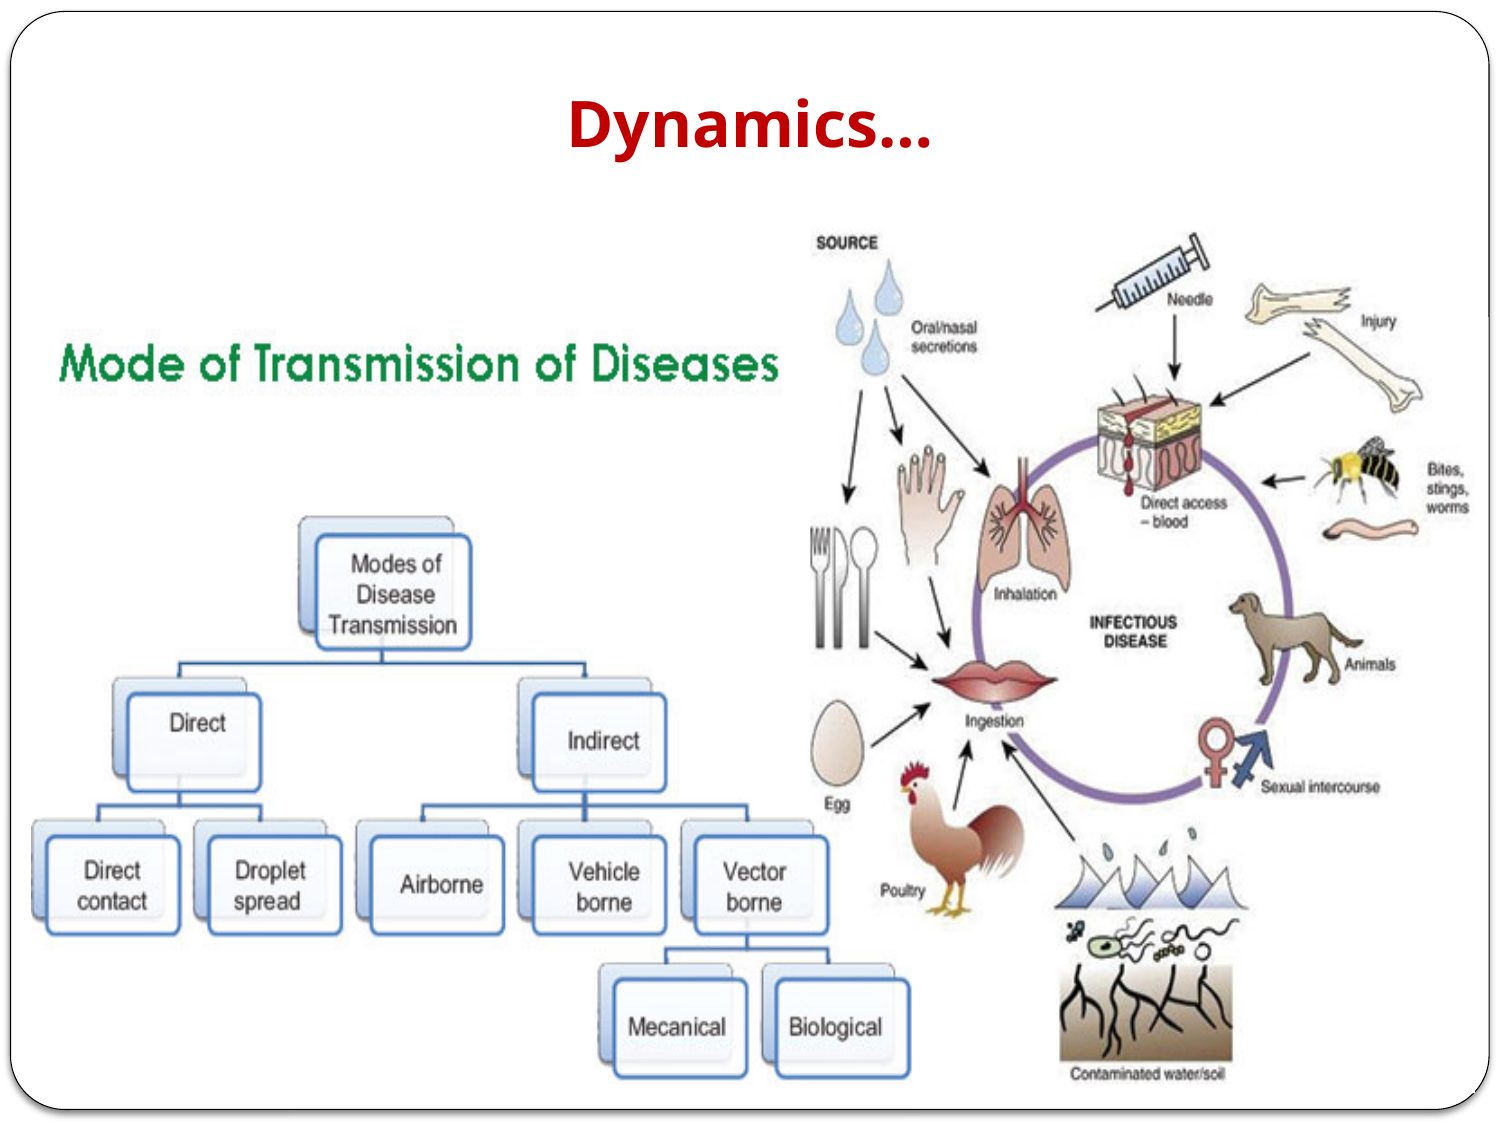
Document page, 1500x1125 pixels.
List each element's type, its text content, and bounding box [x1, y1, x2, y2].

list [30, 212, 1476, 1093]
title Dynamics… [75, 75, 1425, 175]
